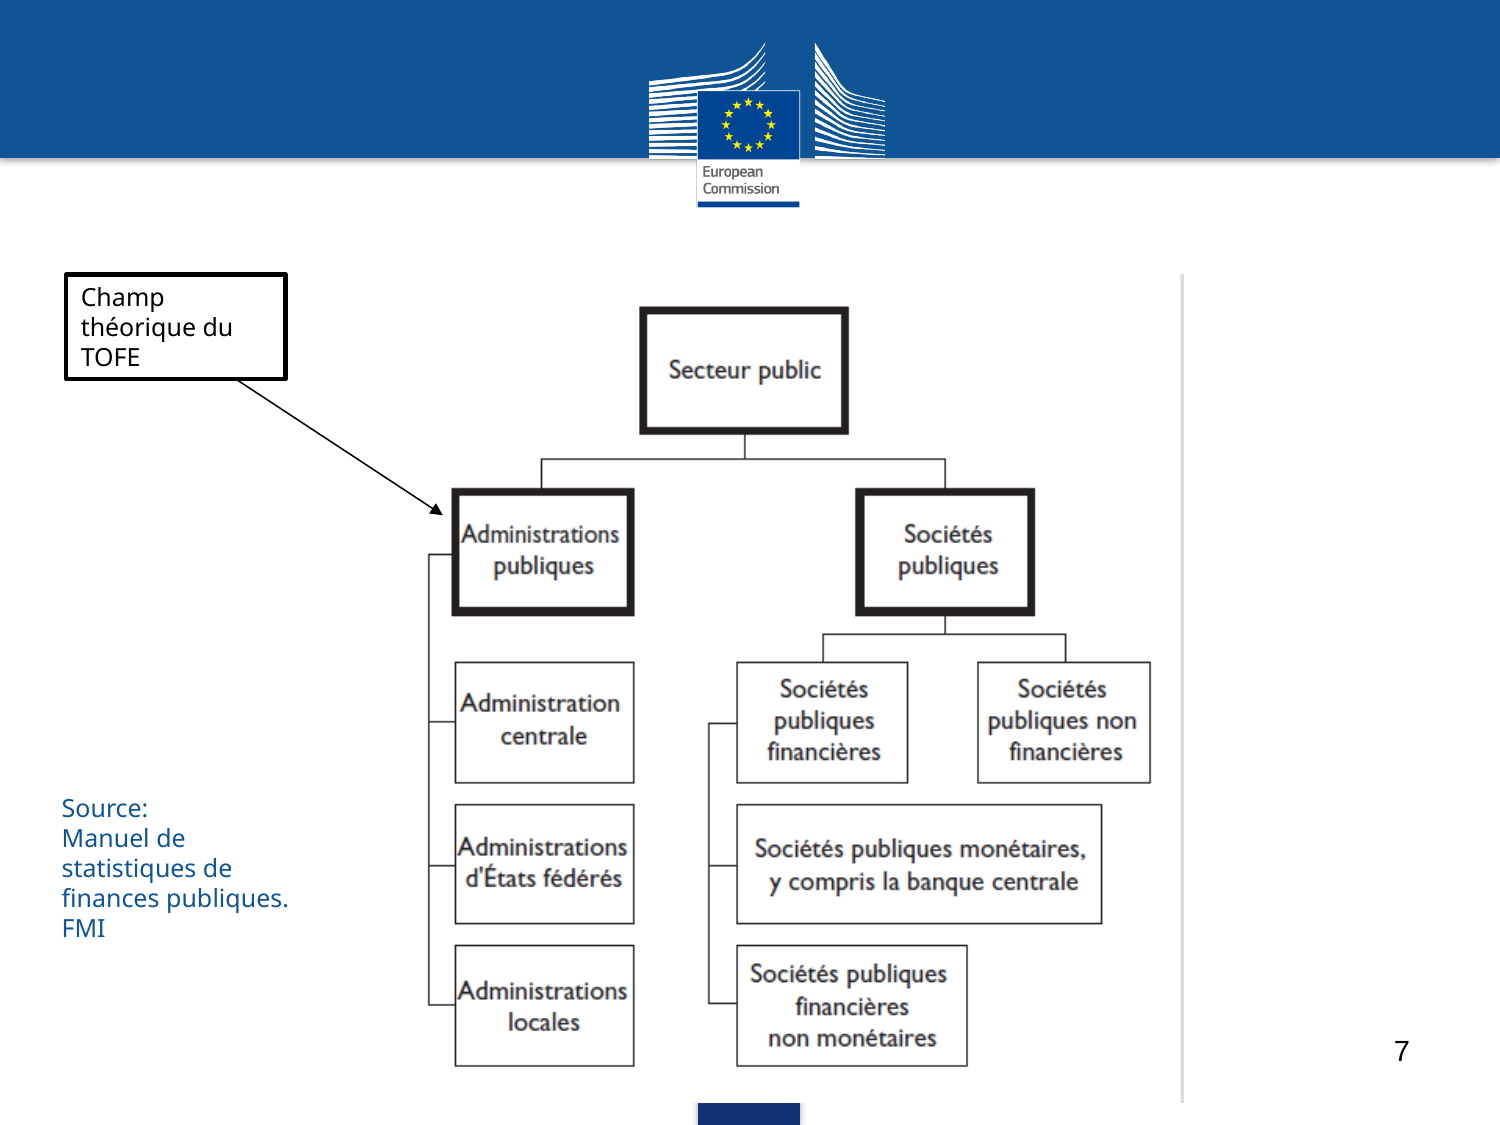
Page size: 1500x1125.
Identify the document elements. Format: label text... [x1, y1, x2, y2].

picture [383, 274, 1185, 1103]
slide_number 7 [1189, 1024, 1426, 1103]
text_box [237, 380, 444, 516]
text_box Champ théorique du TOFE [64, 272, 288, 381]
picture [649, 42, 885, 208]
text_box Source: Manuel de statistiques de finances publiques. FMI [46, 785, 305, 950]
